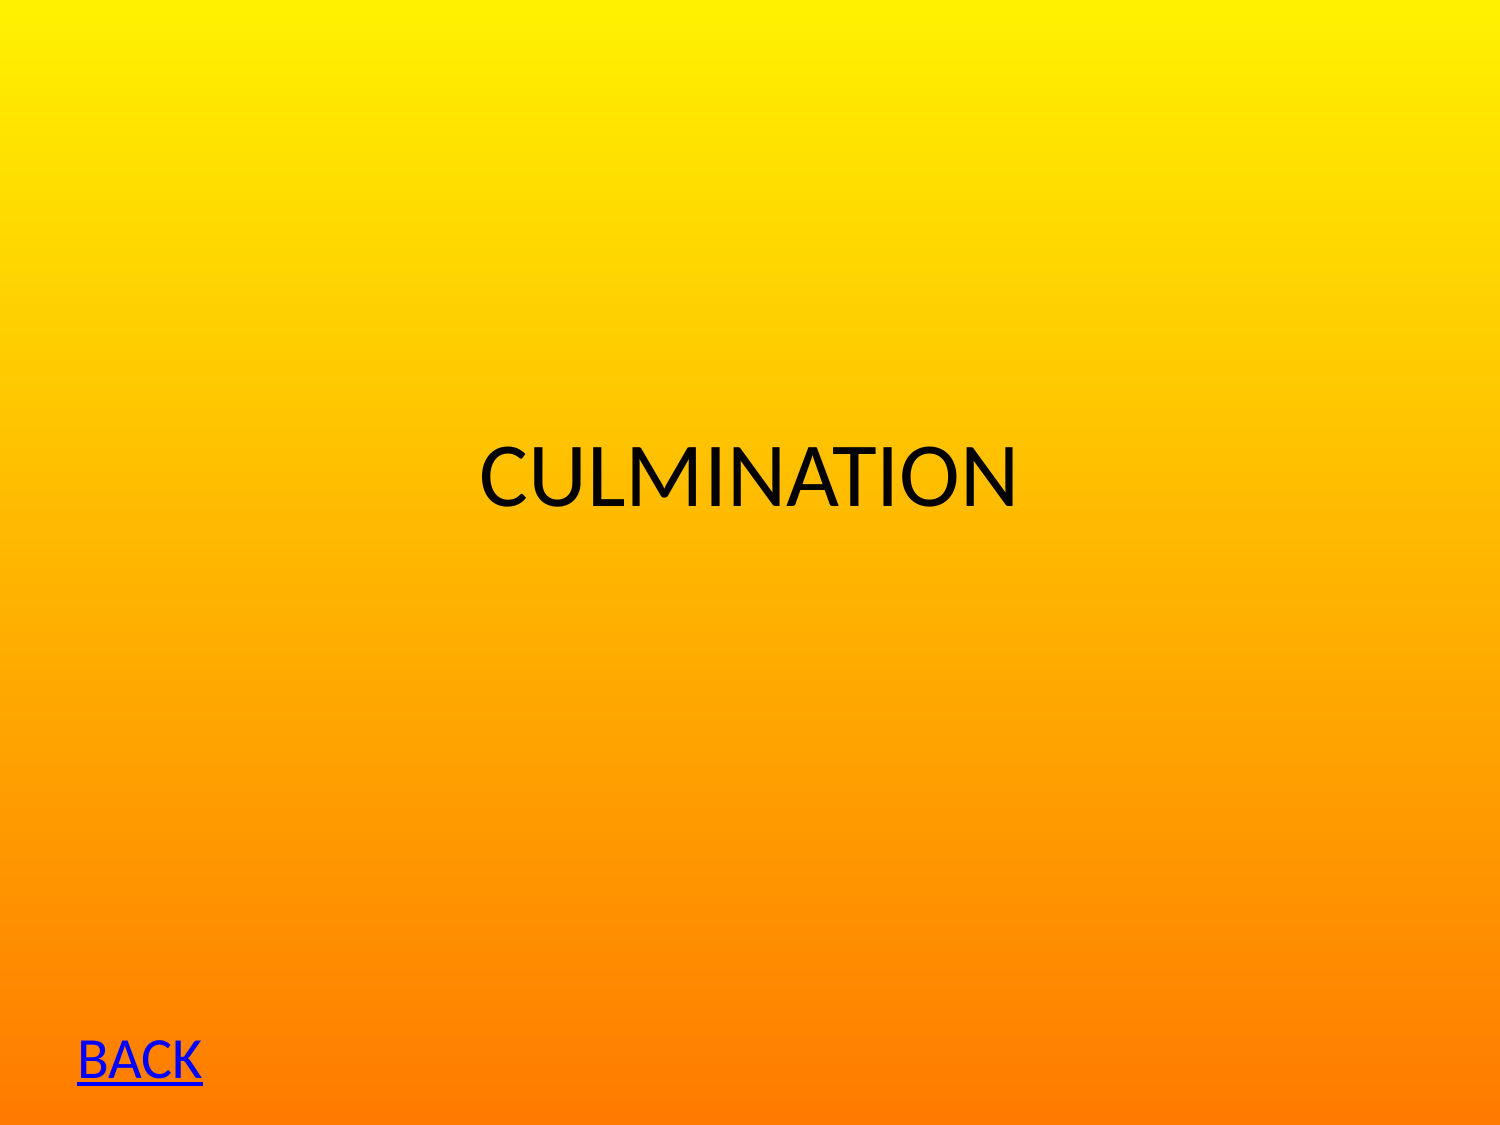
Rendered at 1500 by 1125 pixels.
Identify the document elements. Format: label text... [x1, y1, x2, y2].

text_box BACK [62, 1012, 275, 1098]
title CULMINATION [112, 349, 1388, 591]
